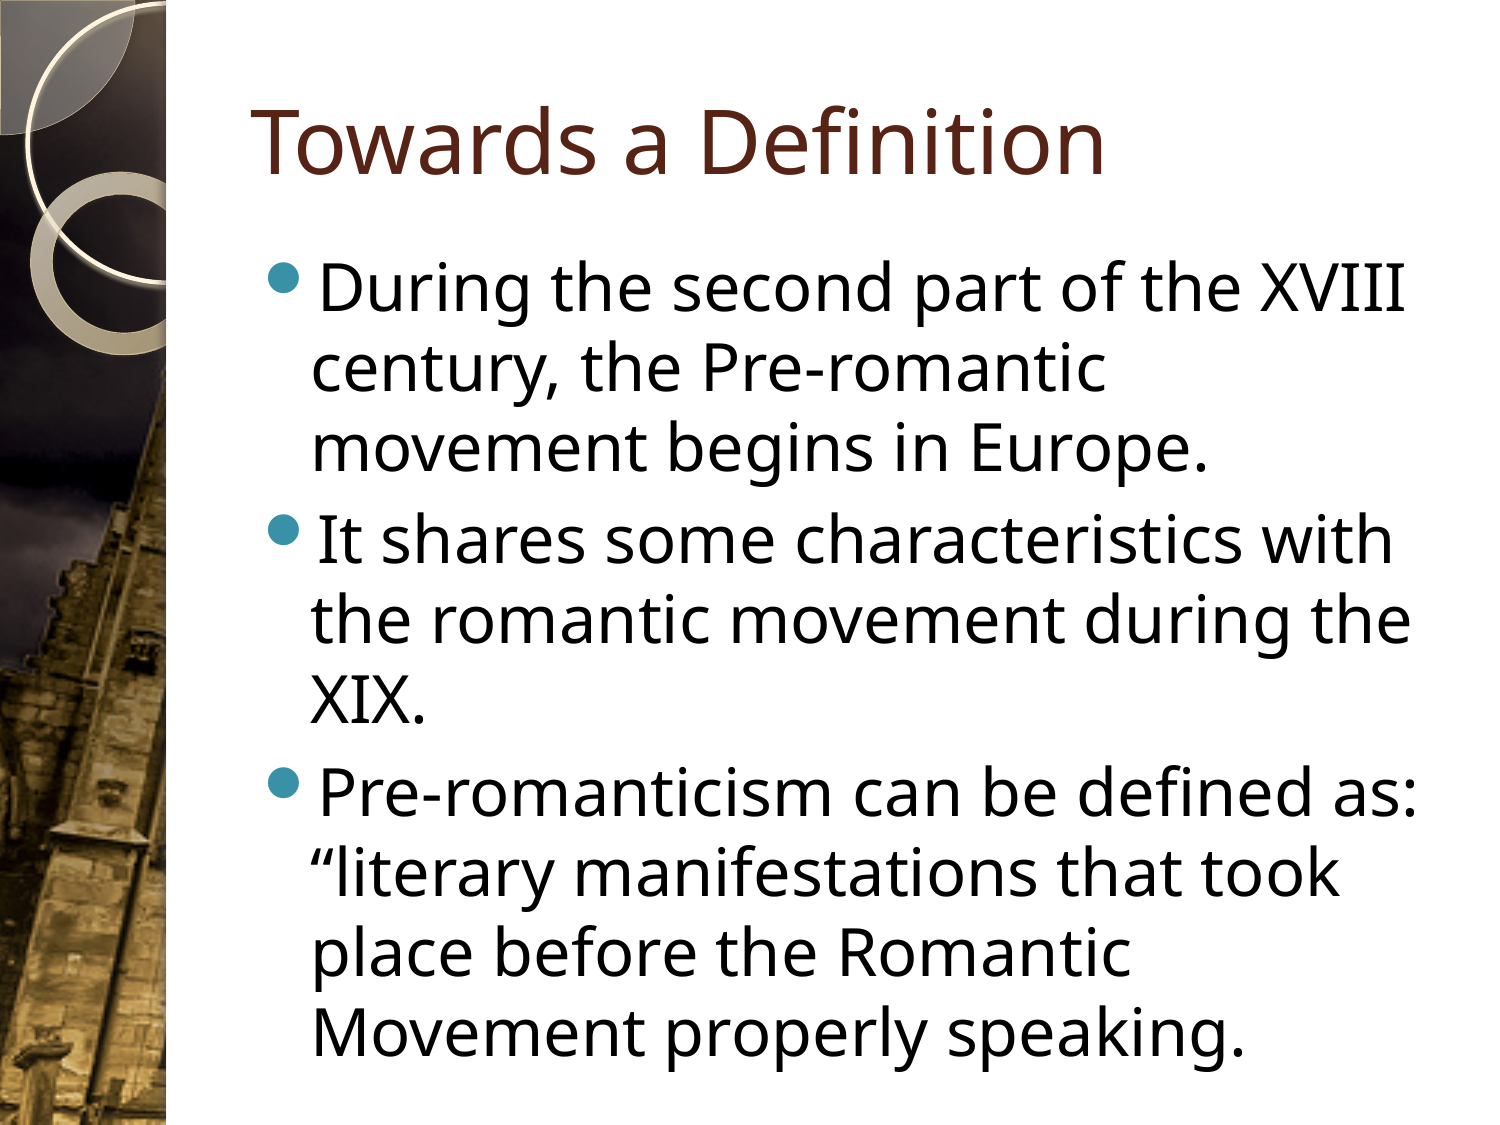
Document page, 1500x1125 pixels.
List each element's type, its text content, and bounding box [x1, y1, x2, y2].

picture [62, 195, 160, 280]
picture [136, 0, 164, 4]
list During the second part of the XVIII century, the Pre-romantic movement begins in Europe. It shares some characteristics with the romantic movement during the XIX. Pre-romanticism can be defined as: “literary manifestations that took place before the Romantic Movement properly speaking. [235, 237, 1466, 1025]
picture [53, 241, 160, 332]
title Towards a Definition [235, 45, 1466, 233]
picture [32, 13, 160, 207]
picture [0, 134, 166, 1125]
